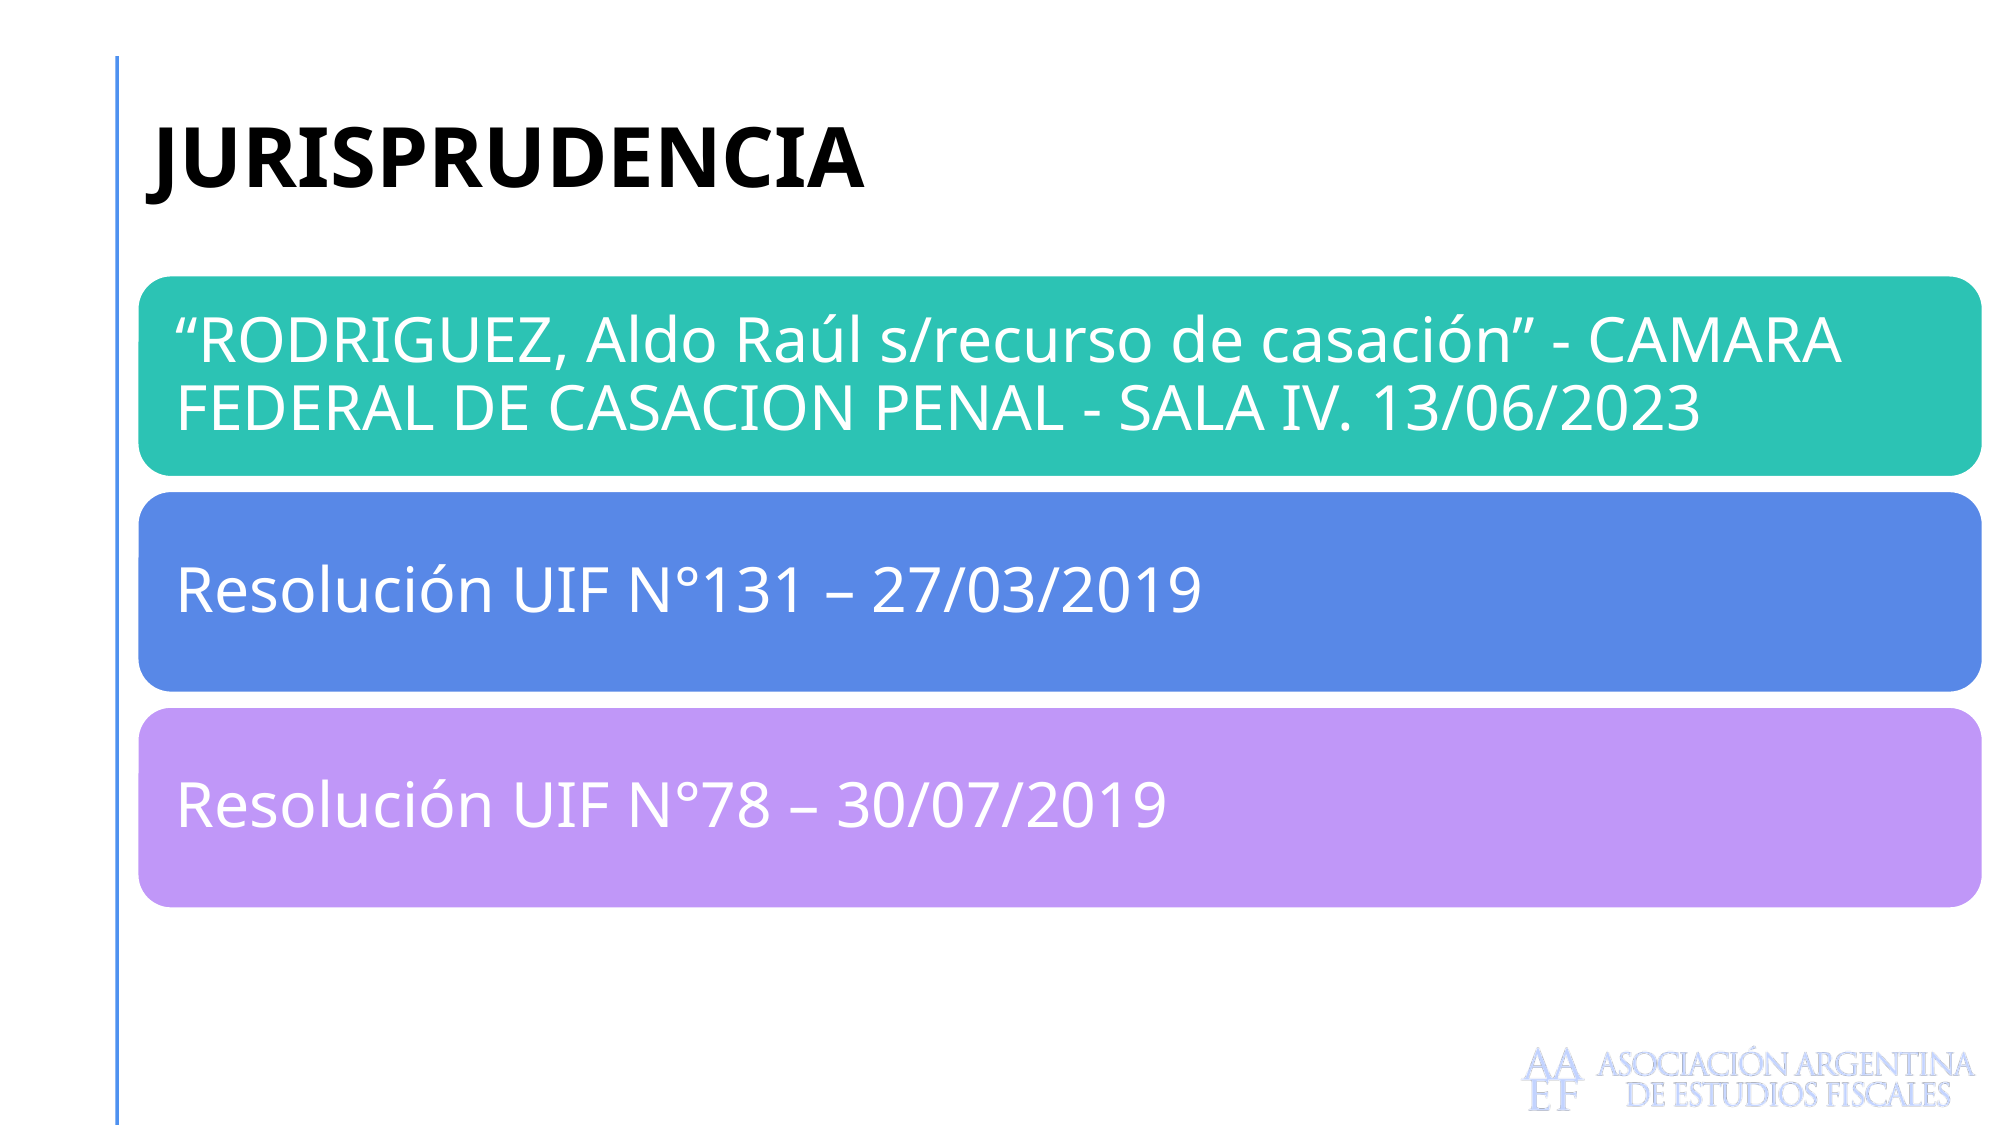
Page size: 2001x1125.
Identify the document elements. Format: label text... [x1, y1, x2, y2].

title JURISPRUDENCIA [137, 25, 1863, 227]
picture [1506, 1042, 1983, 1113]
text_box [137, 227, 1983, 957]
